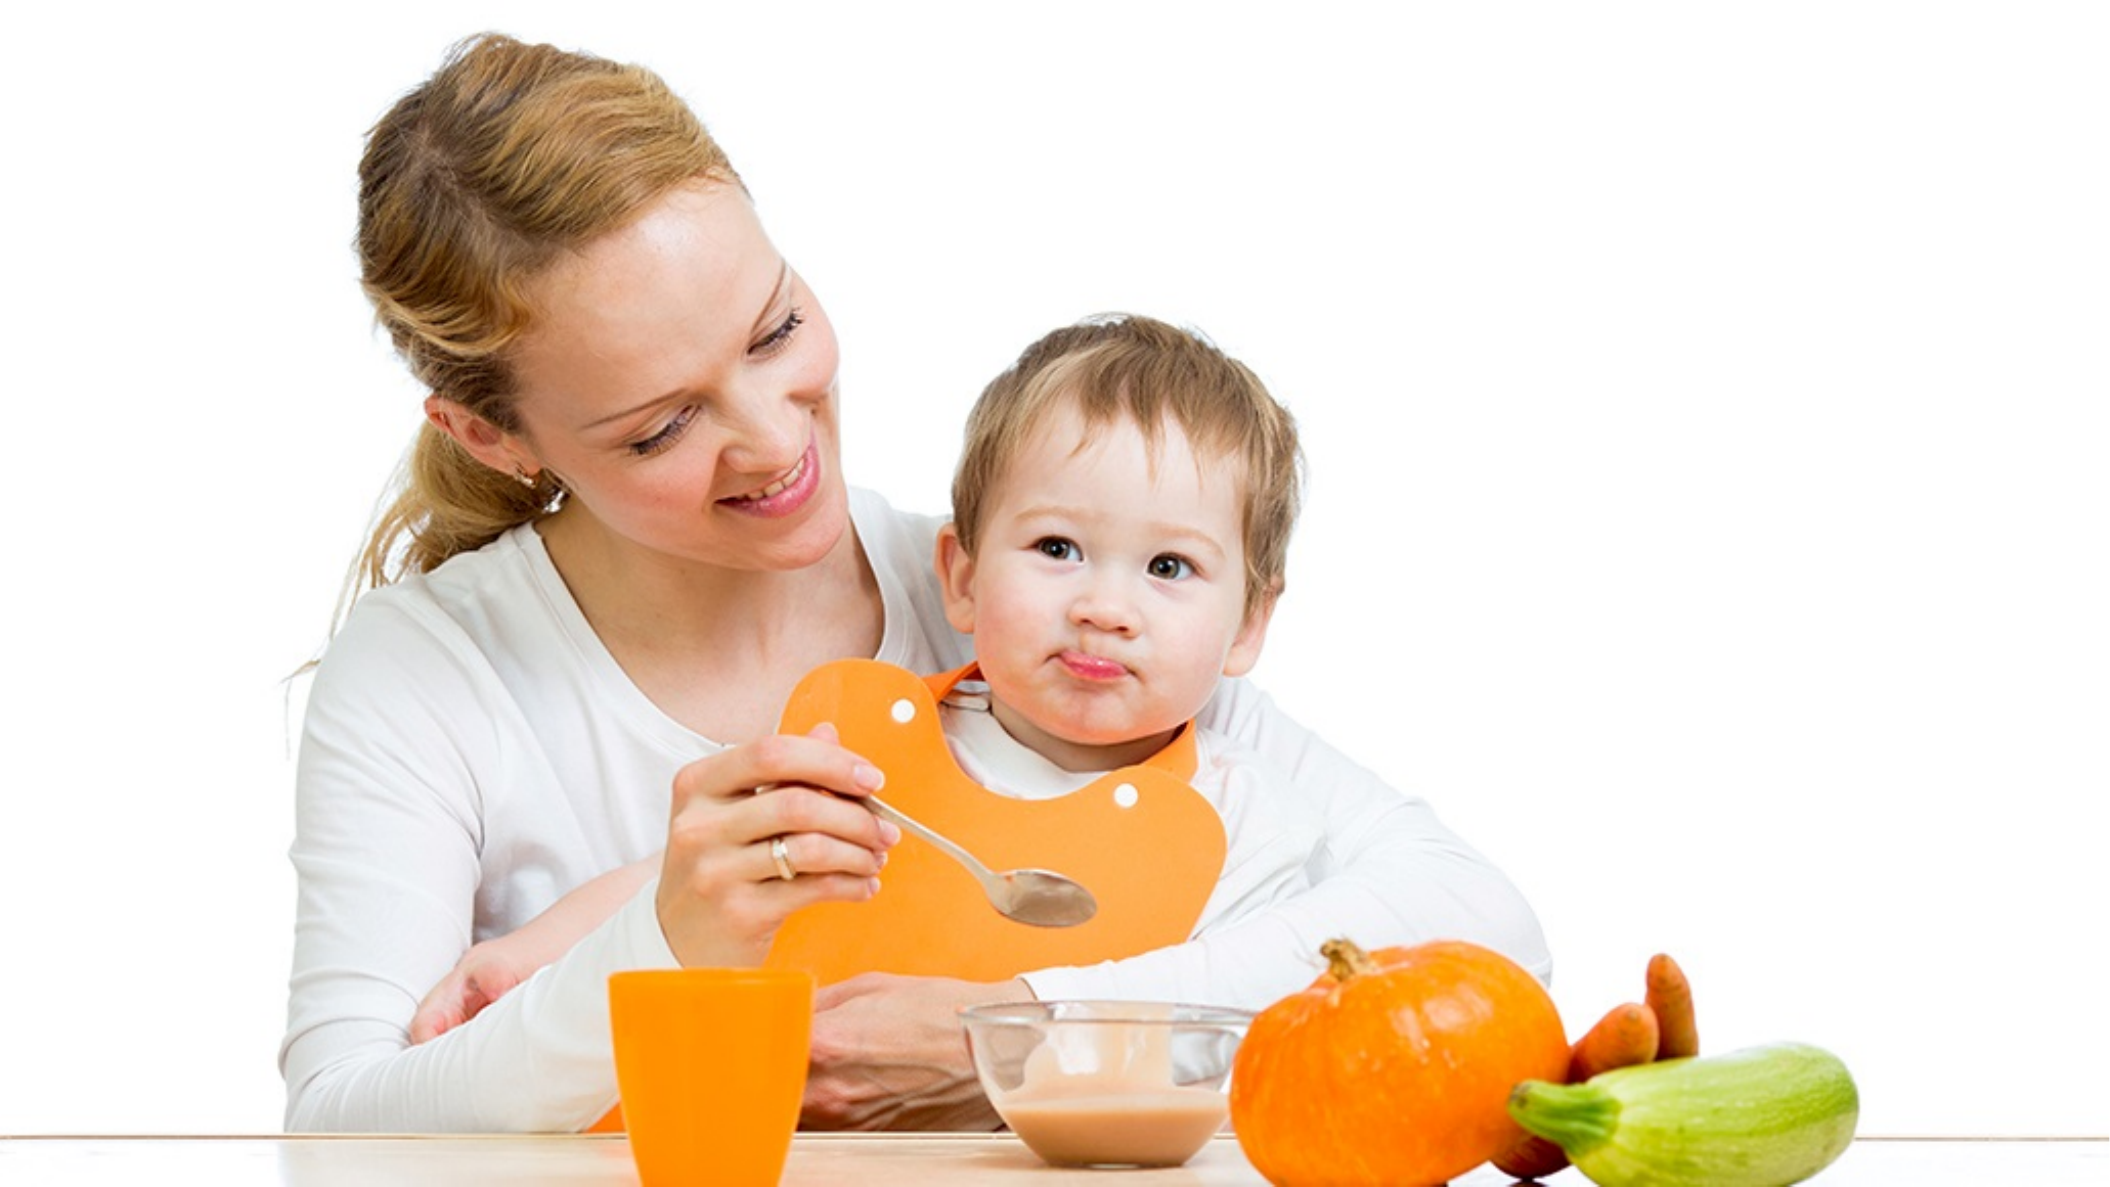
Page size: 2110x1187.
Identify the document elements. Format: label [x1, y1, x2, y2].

text_box [0, 0, 2110, 1187]
